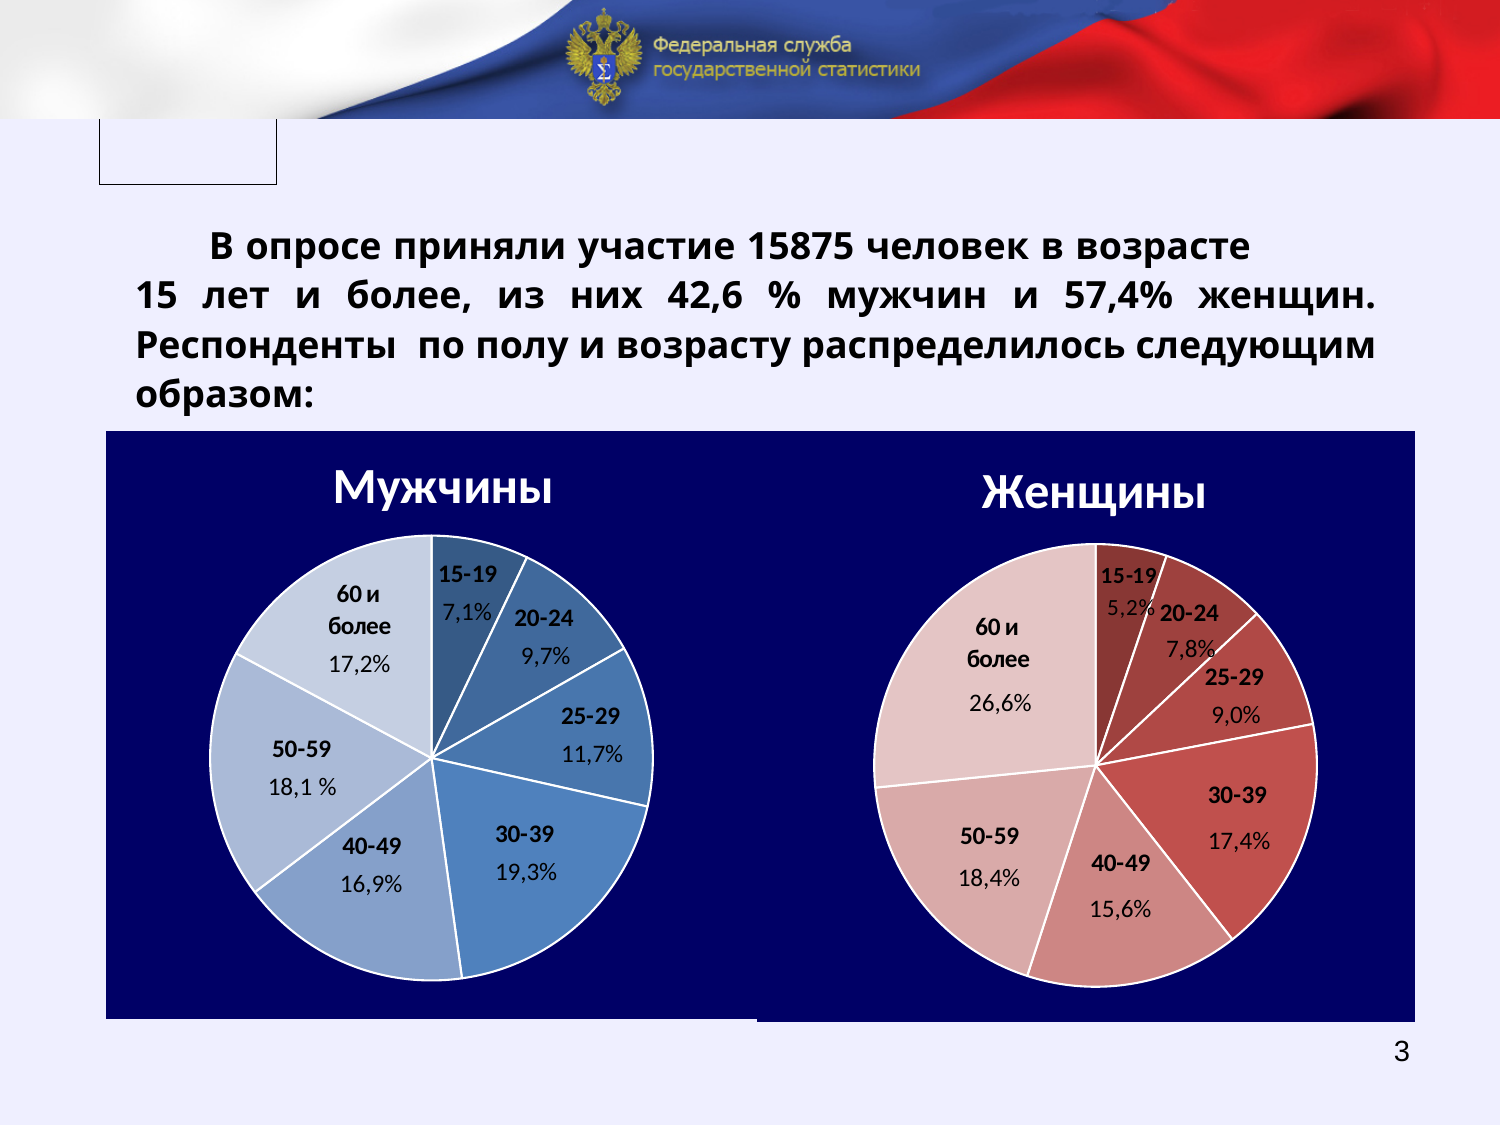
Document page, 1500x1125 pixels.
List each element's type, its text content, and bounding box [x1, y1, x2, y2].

picture [103, 428, 1416, 1022]
picture [0, 0, 1500, 119]
list В опросе приняли участие 15875 человек в возрасте 15 лет и более, из них 42,6 % мужчин и 57,4% женщин. Респонденты по полу и возрасту распределилось следующим образом: [120, 209, 1393, 413]
title П [99, 127, 277, 185]
slide_number 3 [1074, 1024, 1426, 1103]
